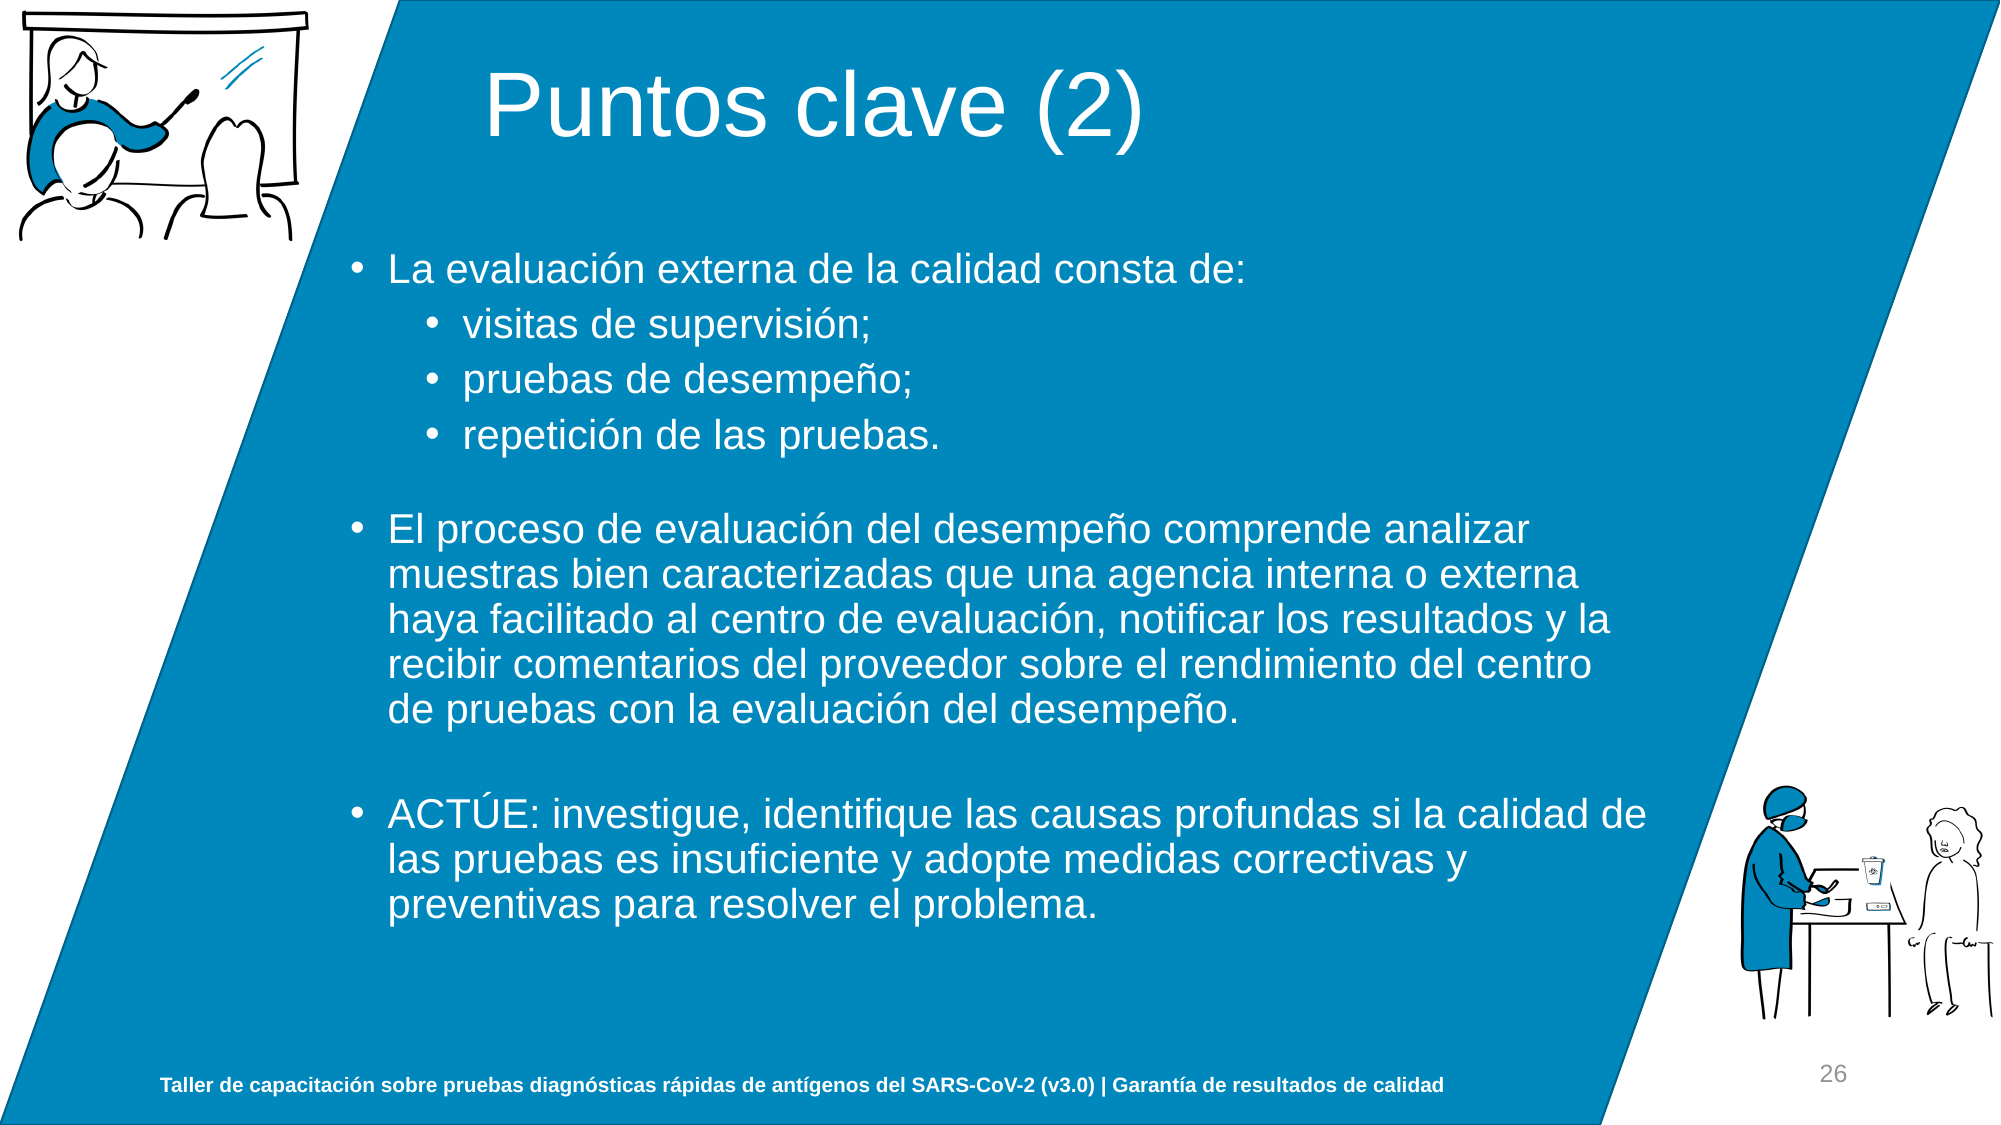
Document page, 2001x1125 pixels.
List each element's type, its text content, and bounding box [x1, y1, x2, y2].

footer Taller de capacitación sobre pruebas diagnósticas rápidas de antígenos del SARS-CoV-2 (v3.0) | Garantía de resultados de calidad [137, 1042, 1468, 1125]
text_box Puntos clave (2) [468, 49, 1236, 205]
picture [0, 0, 325, 255]
slide_number 26 [1609, 1042, 1863, 1103]
text_box La evaluación externa de la calidad consta de: visitas de supervisión; pruebas de desempeño; repetición de las pruebas. El proceso de evaluación del desempeño comprende analizar muestras bien caracterizadas que una agencia interna o externa haya facilitado al centro de evaluación, notificar los resultados y la recibir comentarios del proveedor sobre el rendimiento del centro de pruebas con la evaluación del desempeño. ACTÚE: investigue, identifique las causas profundas si la calidad de las pruebas es insuficiente y adopte medidas correctivas y preventivas para resolver el problema. [335, 239, 1665, 736]
text_box [0, 0, 2000, 1125]
picture [1736, 777, 1994, 1025]
